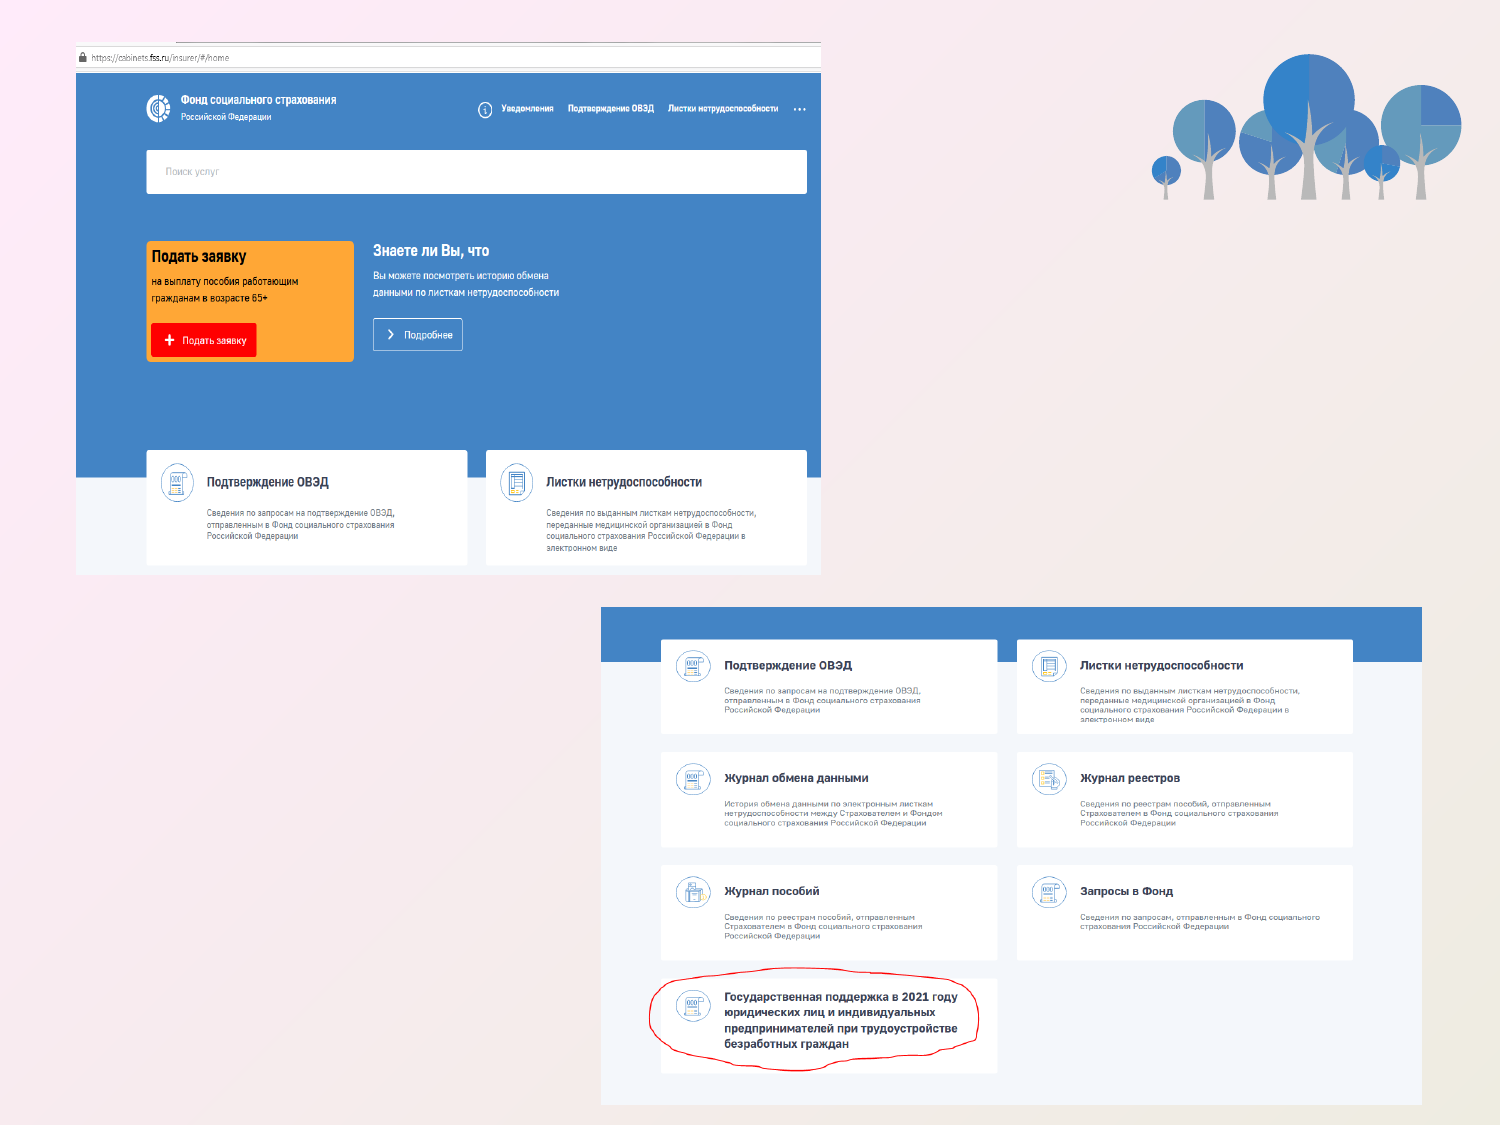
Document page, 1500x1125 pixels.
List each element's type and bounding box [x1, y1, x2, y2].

picture [76, 42, 822, 575]
text_box [1151, 53, 1463, 200]
picture [601, 607, 1422, 1105]
